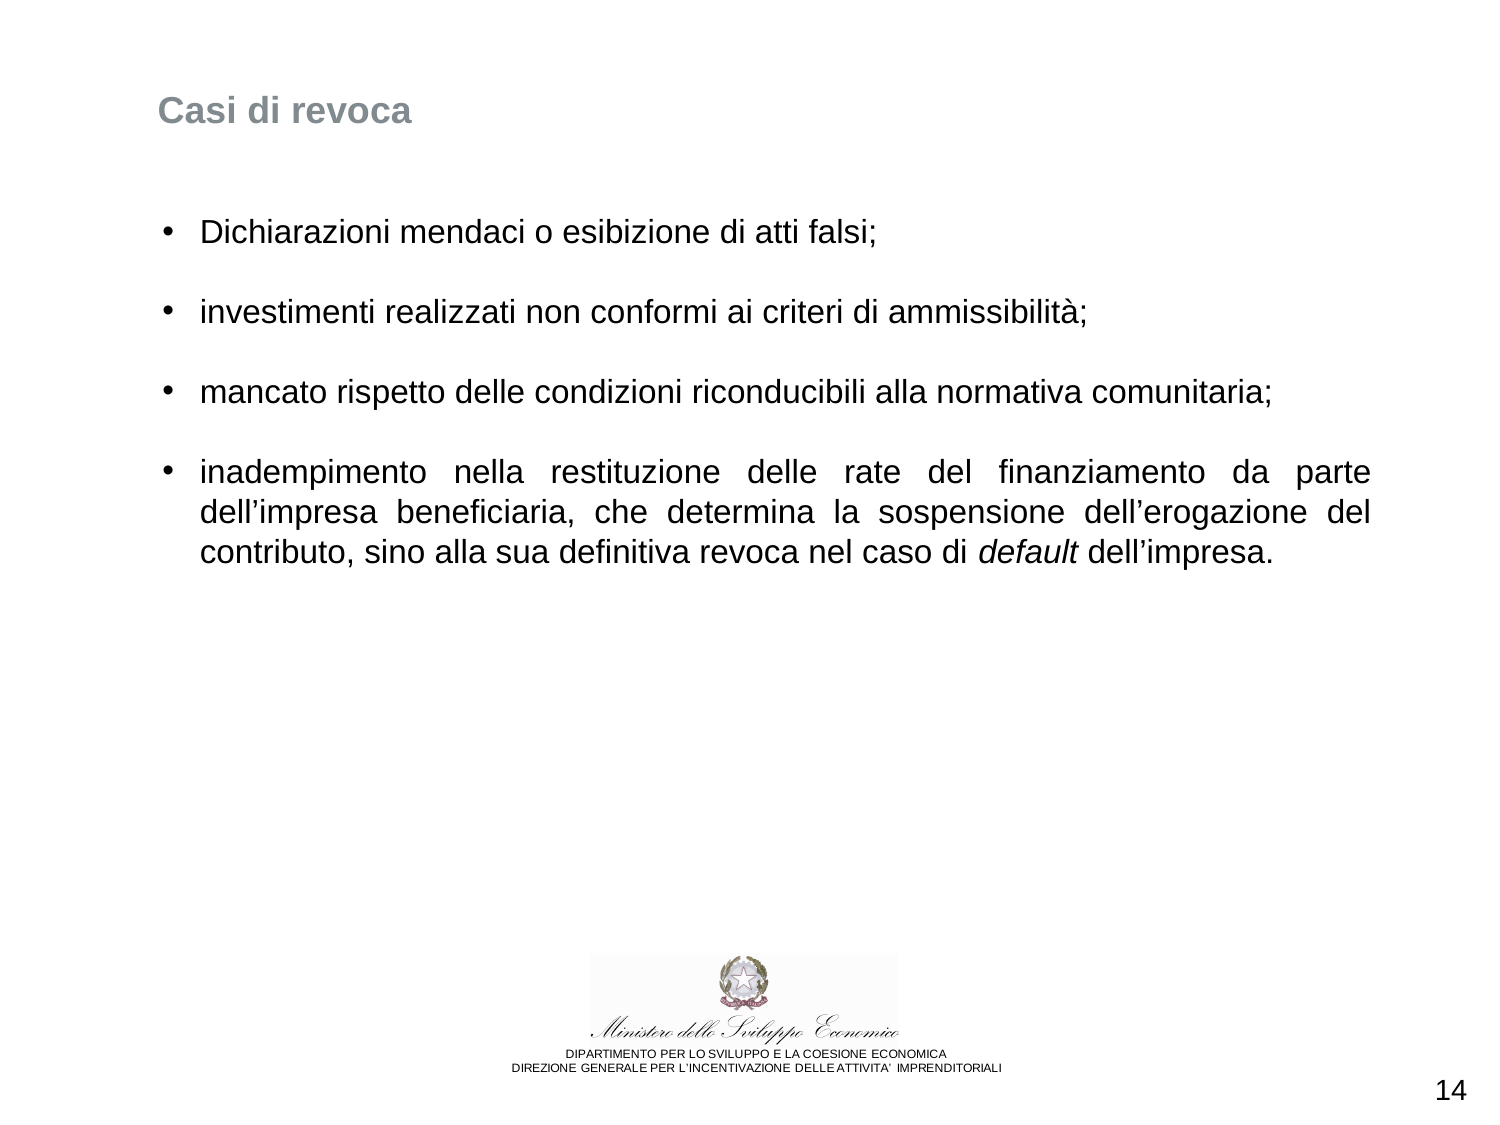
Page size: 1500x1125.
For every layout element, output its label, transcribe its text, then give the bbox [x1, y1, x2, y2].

text_box Casi di revoca [142, 78, 933, 139]
picture [265, 952, 1247, 1087]
slide_number 14 [1132, 1063, 1483, 1125]
text_box Dichiarazioni mendaci o esibizione di atti falsi; investimenti realizzati non conformi ai criteri di ammissibilità; mancato rispetto delle condizioni riconducibili alla normativa comunitaria; inadempimento nella restituzione delle rate del finanziamento da parte dell’impresa beneficiaria, che determina la sospensione dell’erogazione del contributo, sino alla sua definitiva revoca nel caso di default dell’impresa. [147, 163, 1388, 578]
